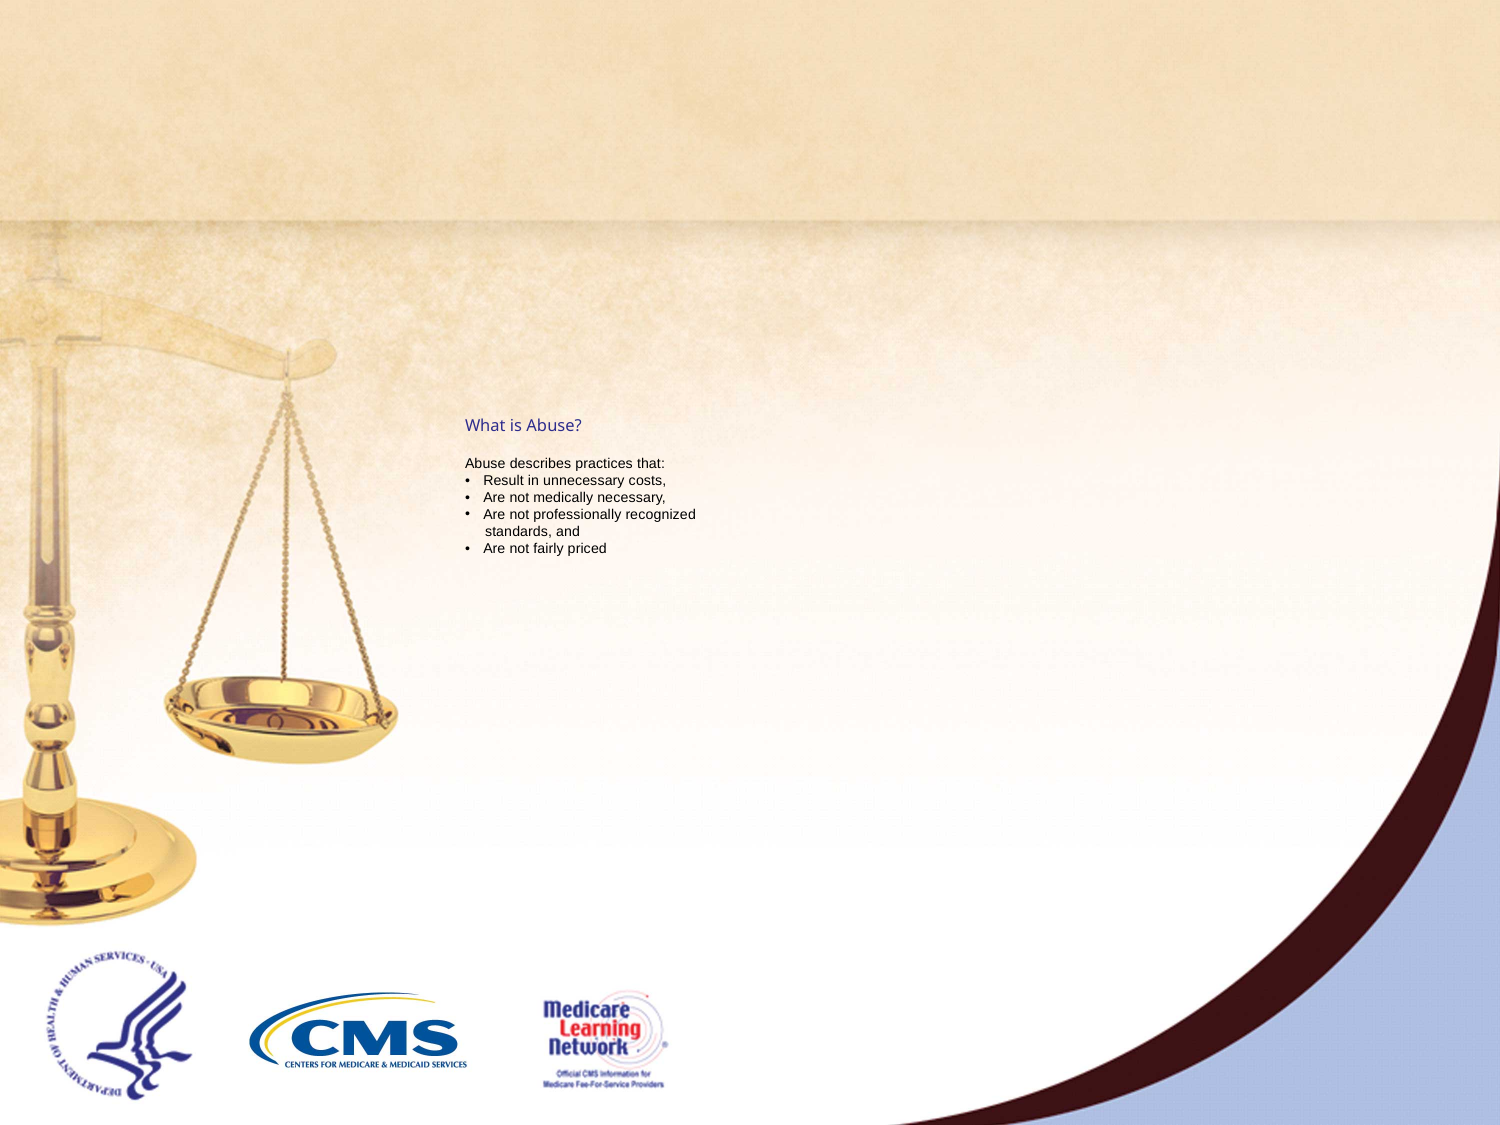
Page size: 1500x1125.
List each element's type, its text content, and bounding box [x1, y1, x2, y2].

title What is Abuse? Abuse describes practices that: Result in unnecessary costs, Are not medically necessary, Are not professionally recognized standards, and Are not fairly priced [450, 404, 1444, 592]
picture [0, 0, 1500, 1125]
slide_number 14 [1074, 1042, 1425, 1103]
